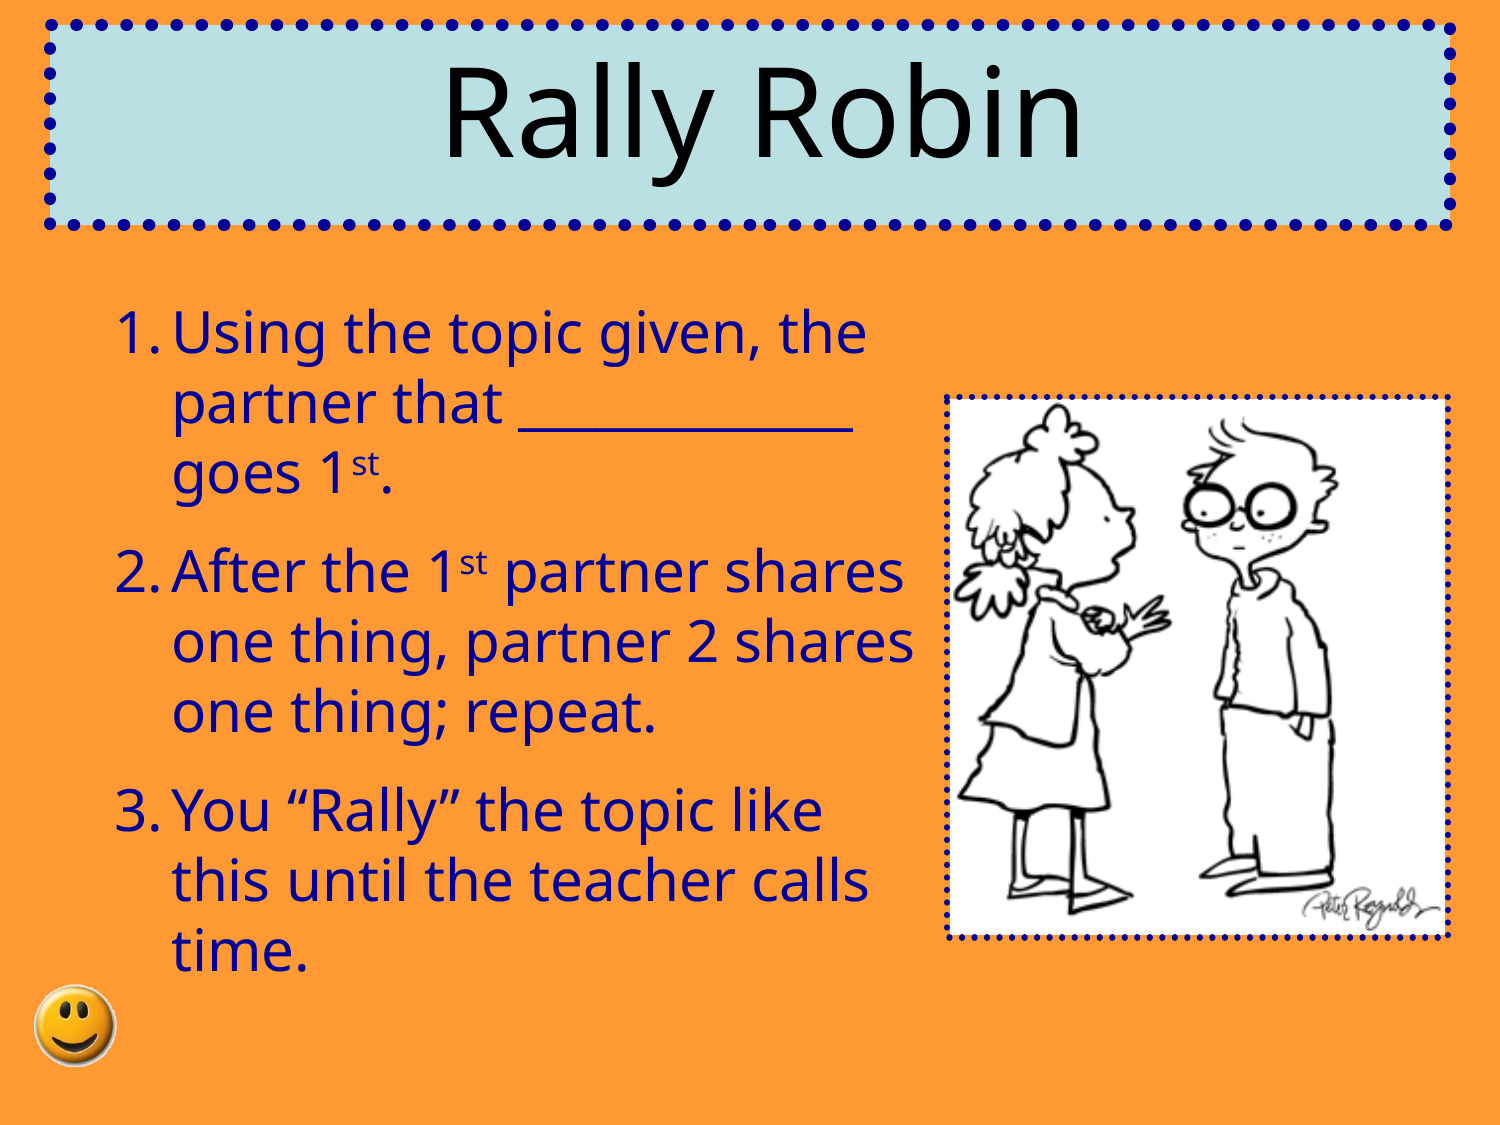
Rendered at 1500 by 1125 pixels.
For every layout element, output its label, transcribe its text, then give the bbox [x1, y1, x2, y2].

text_box Rally Robin [99, 24, 1427, 190]
text_box [50, 24, 1450, 225]
picture [24, 974, 126, 1076]
text_box Using the topic given, the partner that _____________ goes 1st. After the 1st partner shares one thing, partner 2 shares one thing; repeat. You “Rally” the topic like this until the teacher calls time. [99, 287, 938, 991]
picture [949, 399, 1445, 935]
